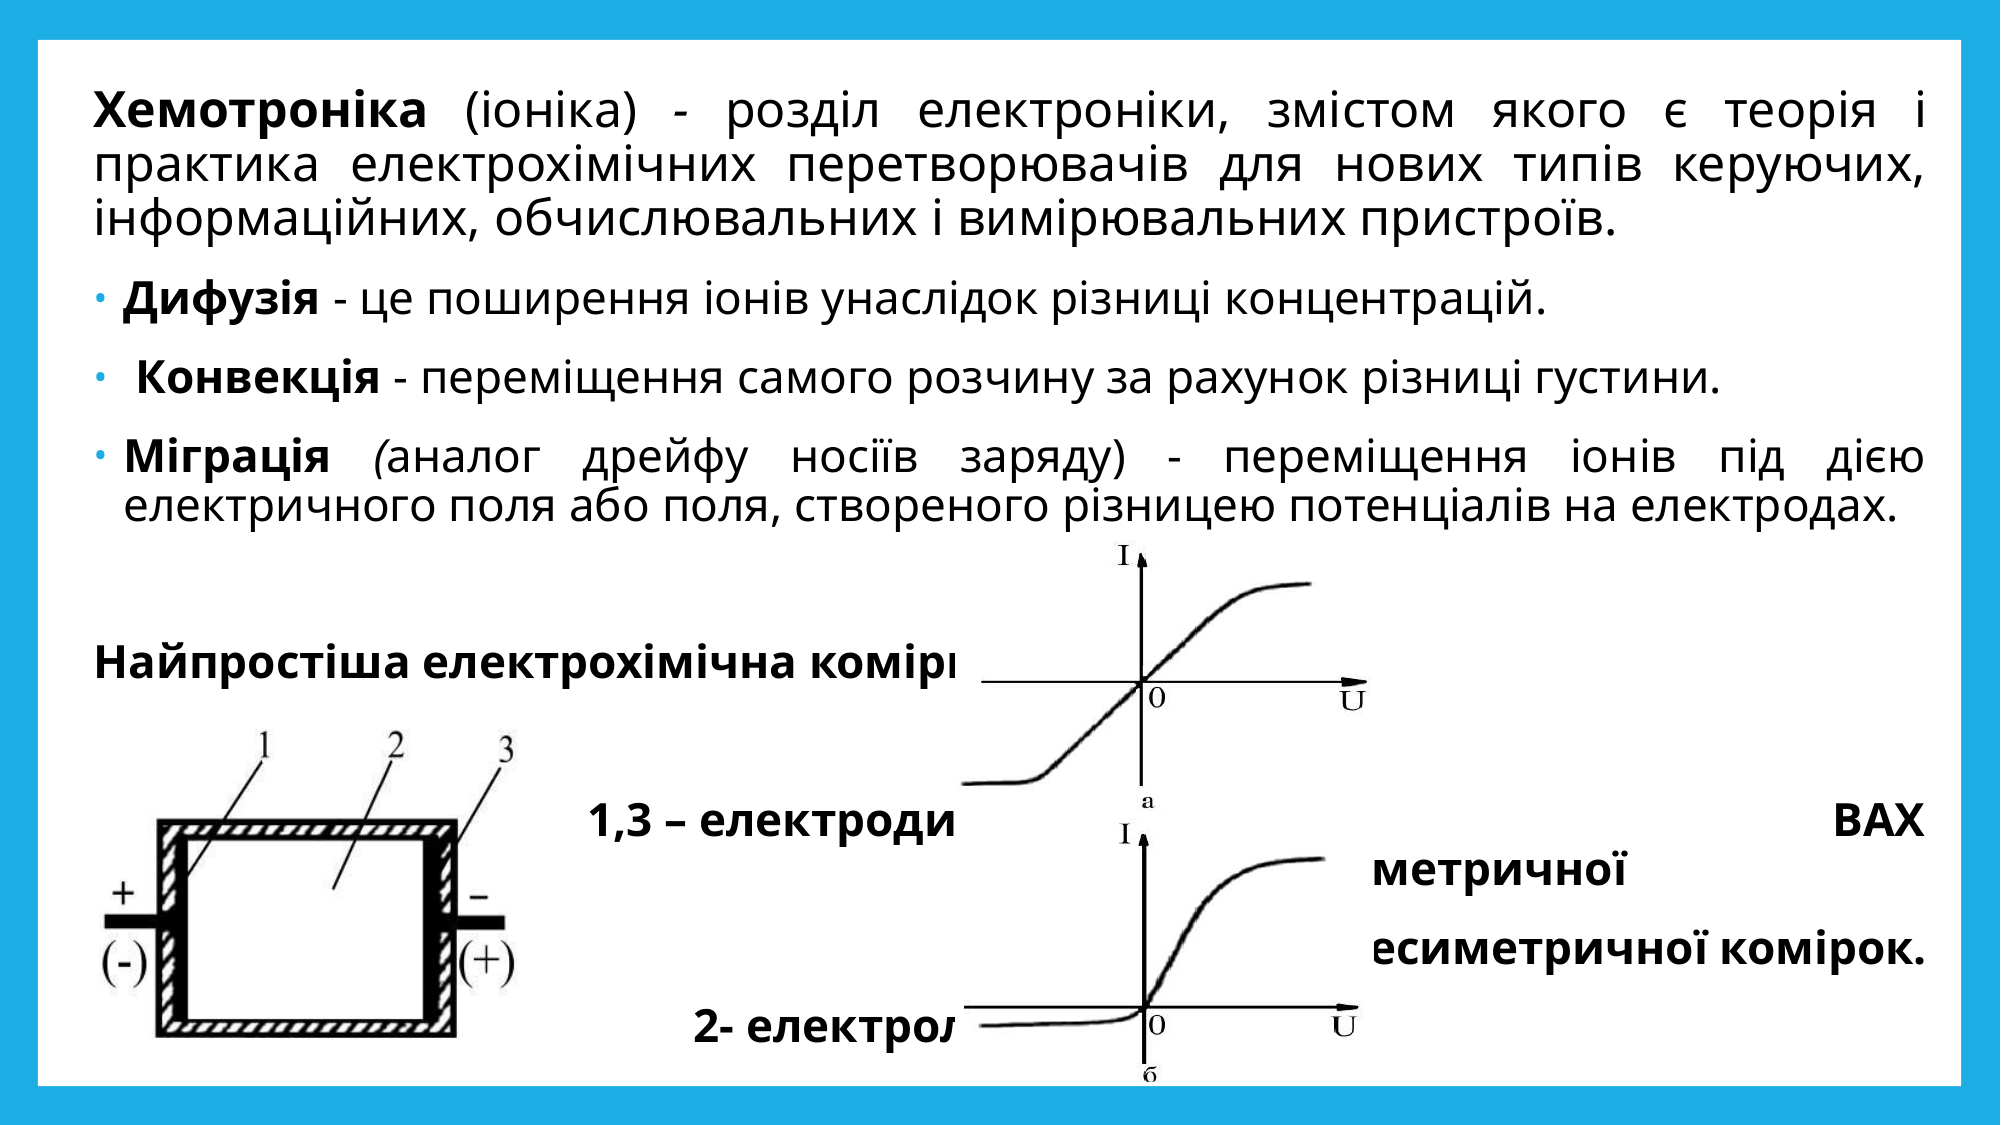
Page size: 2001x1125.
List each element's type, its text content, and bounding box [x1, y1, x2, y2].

picture [99, 729, 519, 1043]
list Хемотроніка (іоніка) - розділ електроніки, змістом якого є теорія і практика електрохімічних перетворювачів для нових типів керуючих, інформаційних, обчислювальних і вимірювальних пристроїв. Дифузія - це поширення іонів унаслідок різниці концентрацій. Конвекція - переміщення самого розчину за рахунок різниці густини. Міграція (аналог дрейфу носіїв заряду) - переміщення іонів під дією електричного поля або поля, створеного різницею потенціалів на електродах. Найпростіша електрохімічна комірка 1,3 – електроди; ВАХ симетричної та несиметричної комірок. 2- електроліт. [71, 76, 1943, 1082]
picture [954, 533, 1375, 1082]
